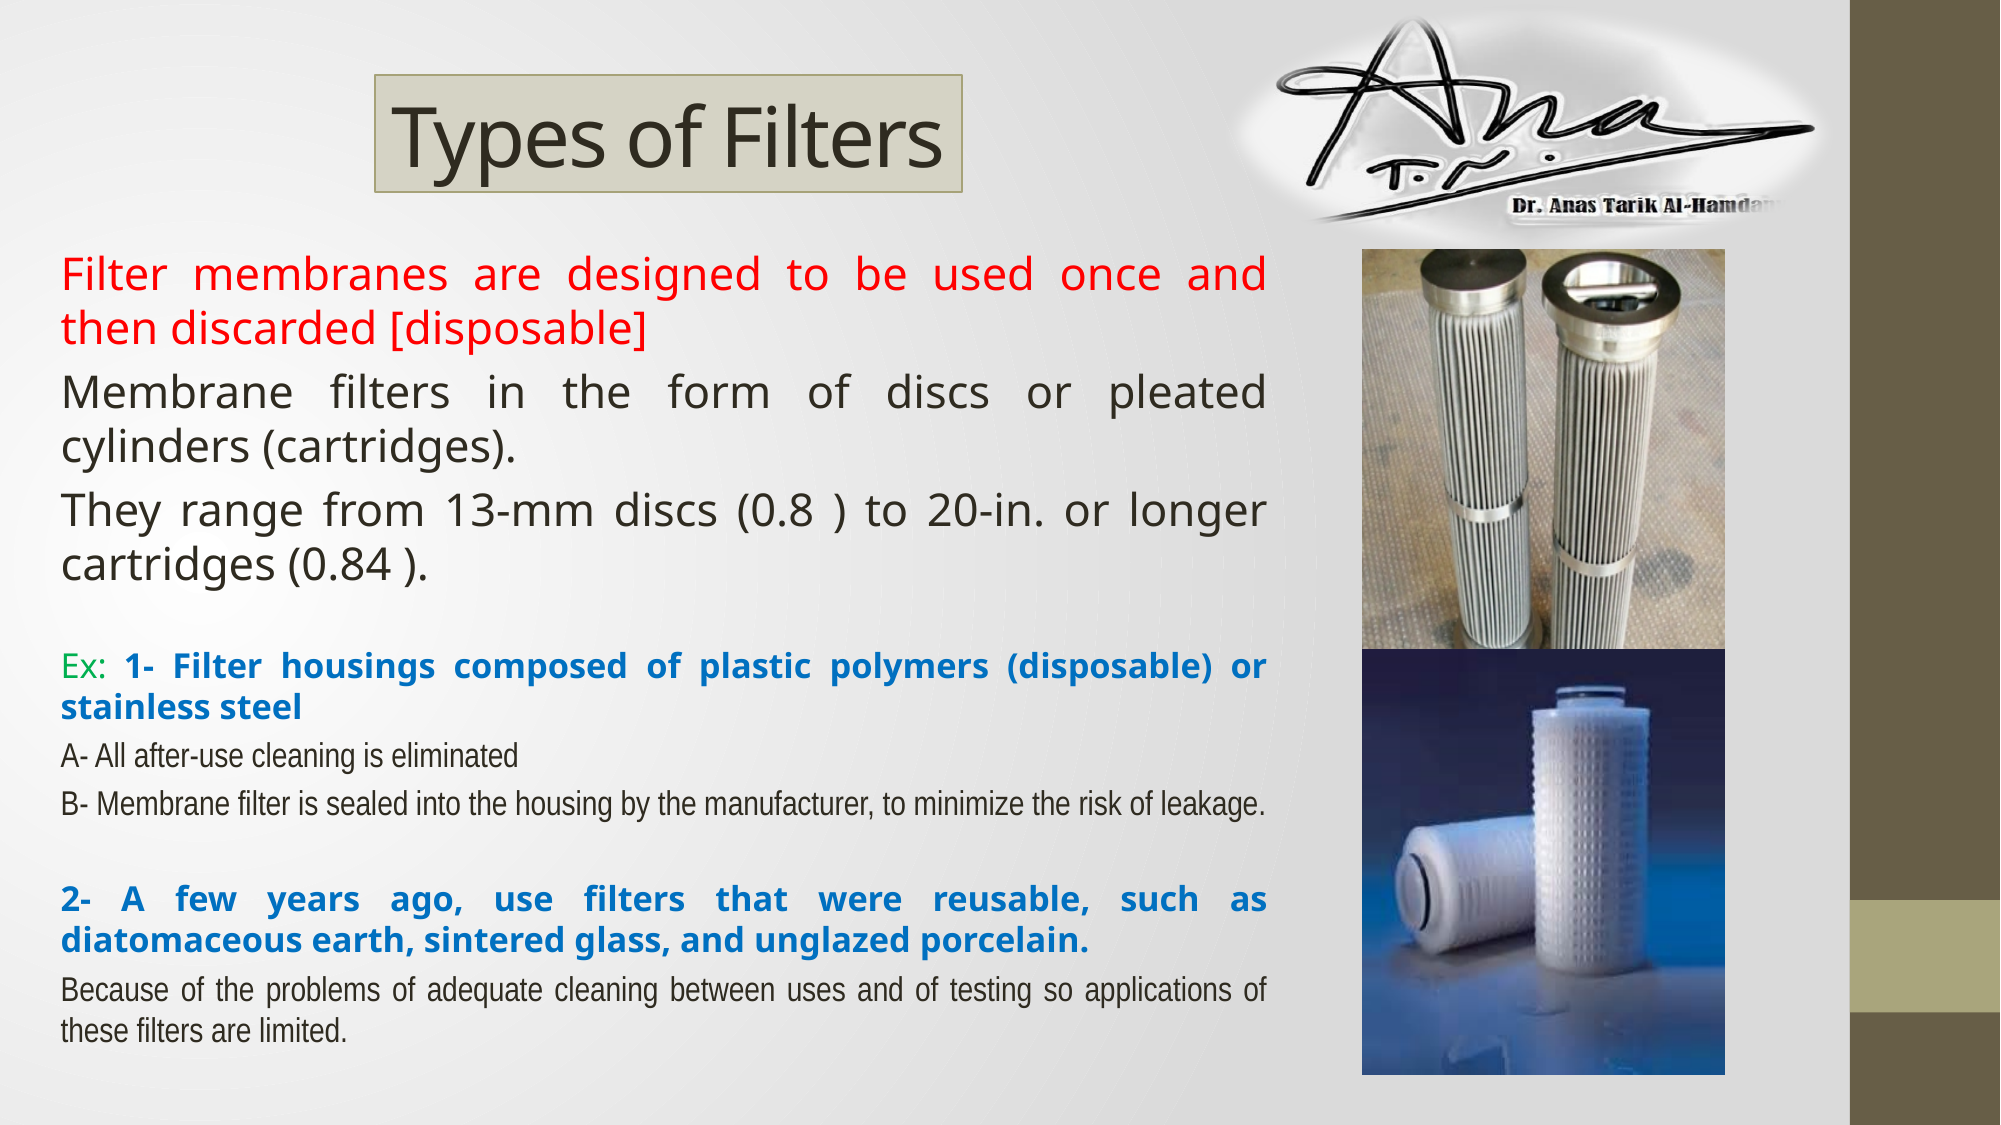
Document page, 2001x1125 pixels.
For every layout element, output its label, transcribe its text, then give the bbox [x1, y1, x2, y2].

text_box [1215, 1, 1842, 1076]
title Types of Filters [374, 74, 963, 193]
